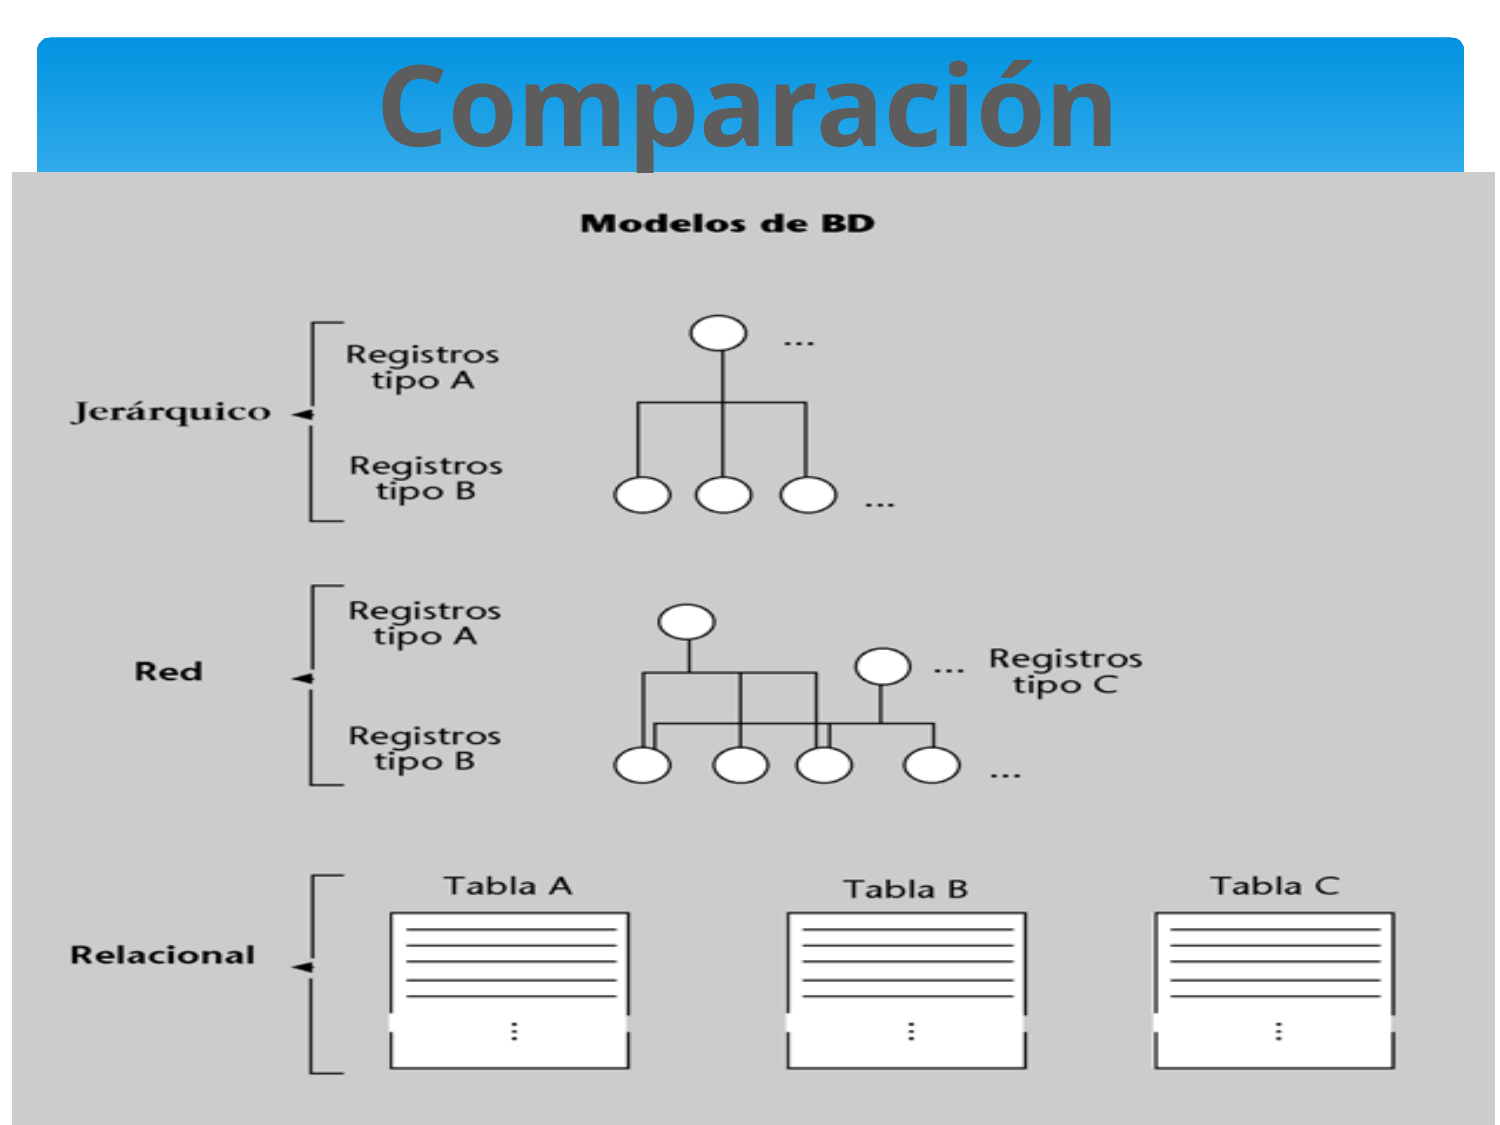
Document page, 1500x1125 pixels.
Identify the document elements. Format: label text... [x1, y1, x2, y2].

text_box Comparación [361, 26, 1136, 170]
picture [12, 172, 1496, 1125]
